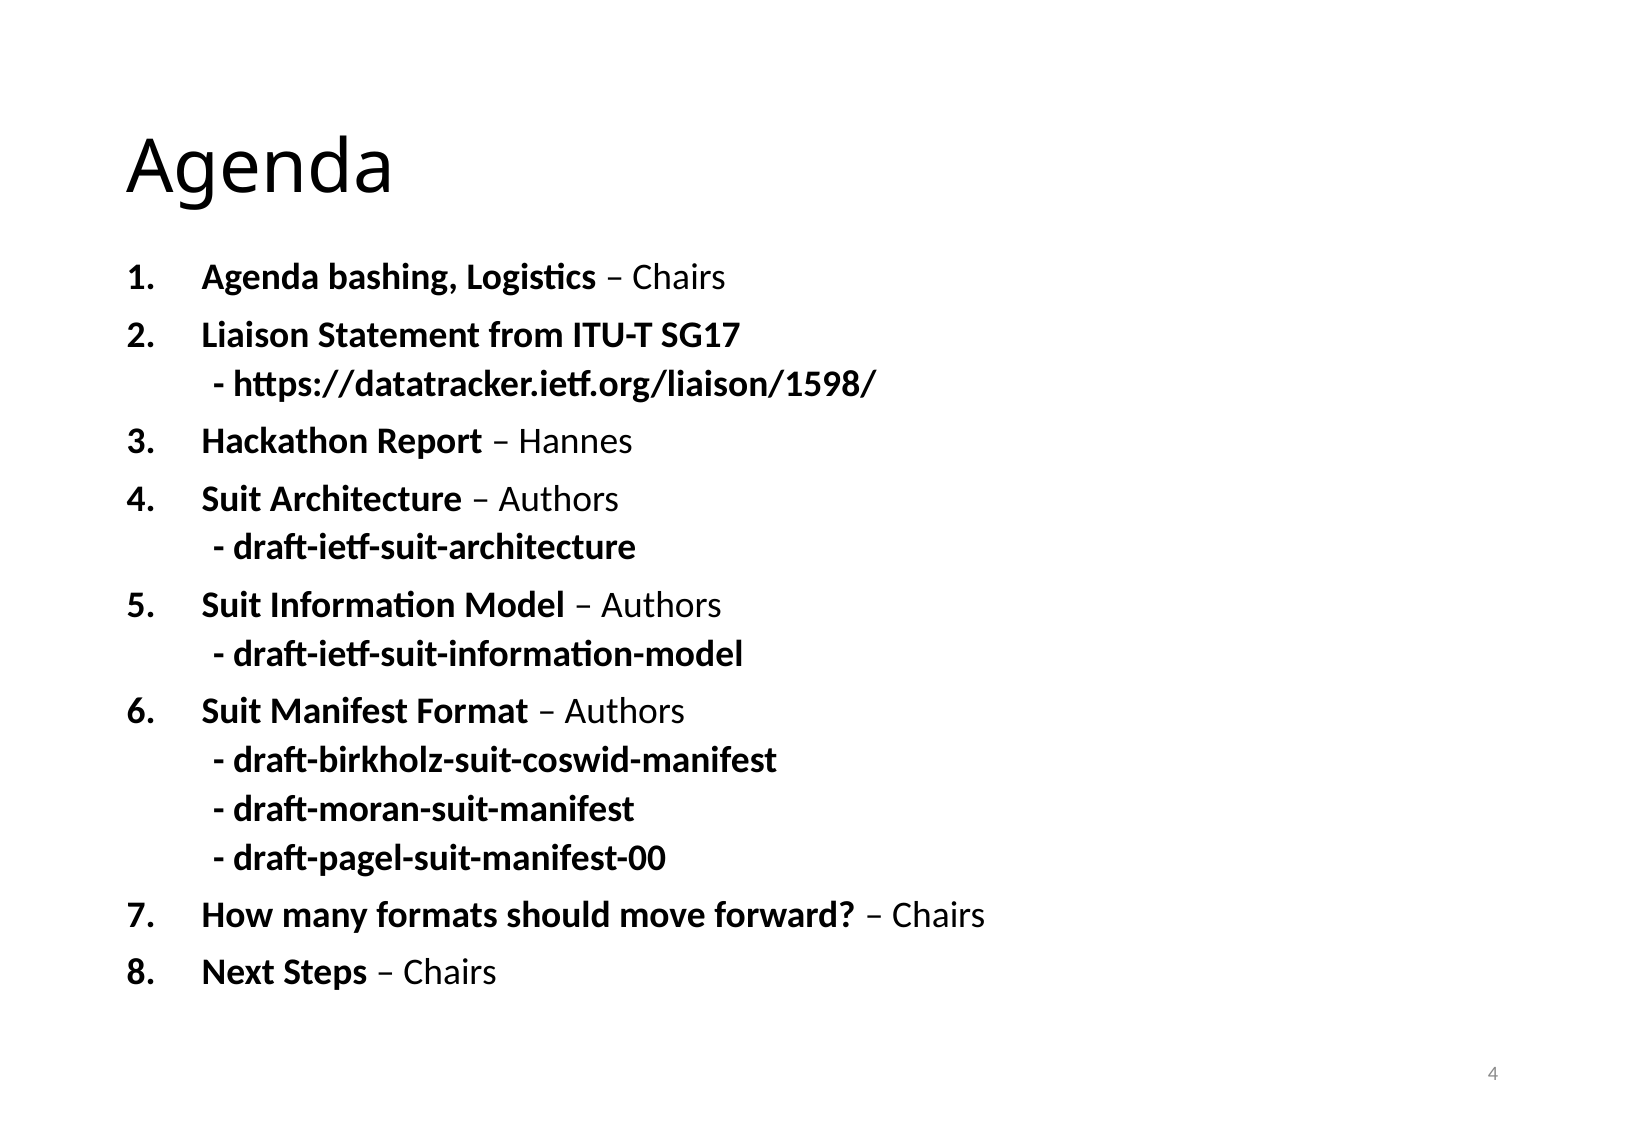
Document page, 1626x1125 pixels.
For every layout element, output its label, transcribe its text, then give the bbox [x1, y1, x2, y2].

list Agenda bashing, Logistics – Chairs Liaison Statement from ITU-T SG17 - https://datatracker.ietf.org/liaison/1598/ Hackathon Report – Hannes Suit Architecture – Authors - draft-ietf-suit-architecture Suit Information Model – Authors - draft-ietf-suit-information-model Suit Manifest Format – Authors - draft-birkholz-suit-coswid-manifest - draft-moran-suit-manifest - draft-pagel-suit-manifest-00 How many formats should move forward? – Chairs Next Steps – Chairs [111, 249, 1514, 1050]
slide_number 4 [1147, 1042, 1514, 1103]
title Agenda [111, 59, 1514, 249]
